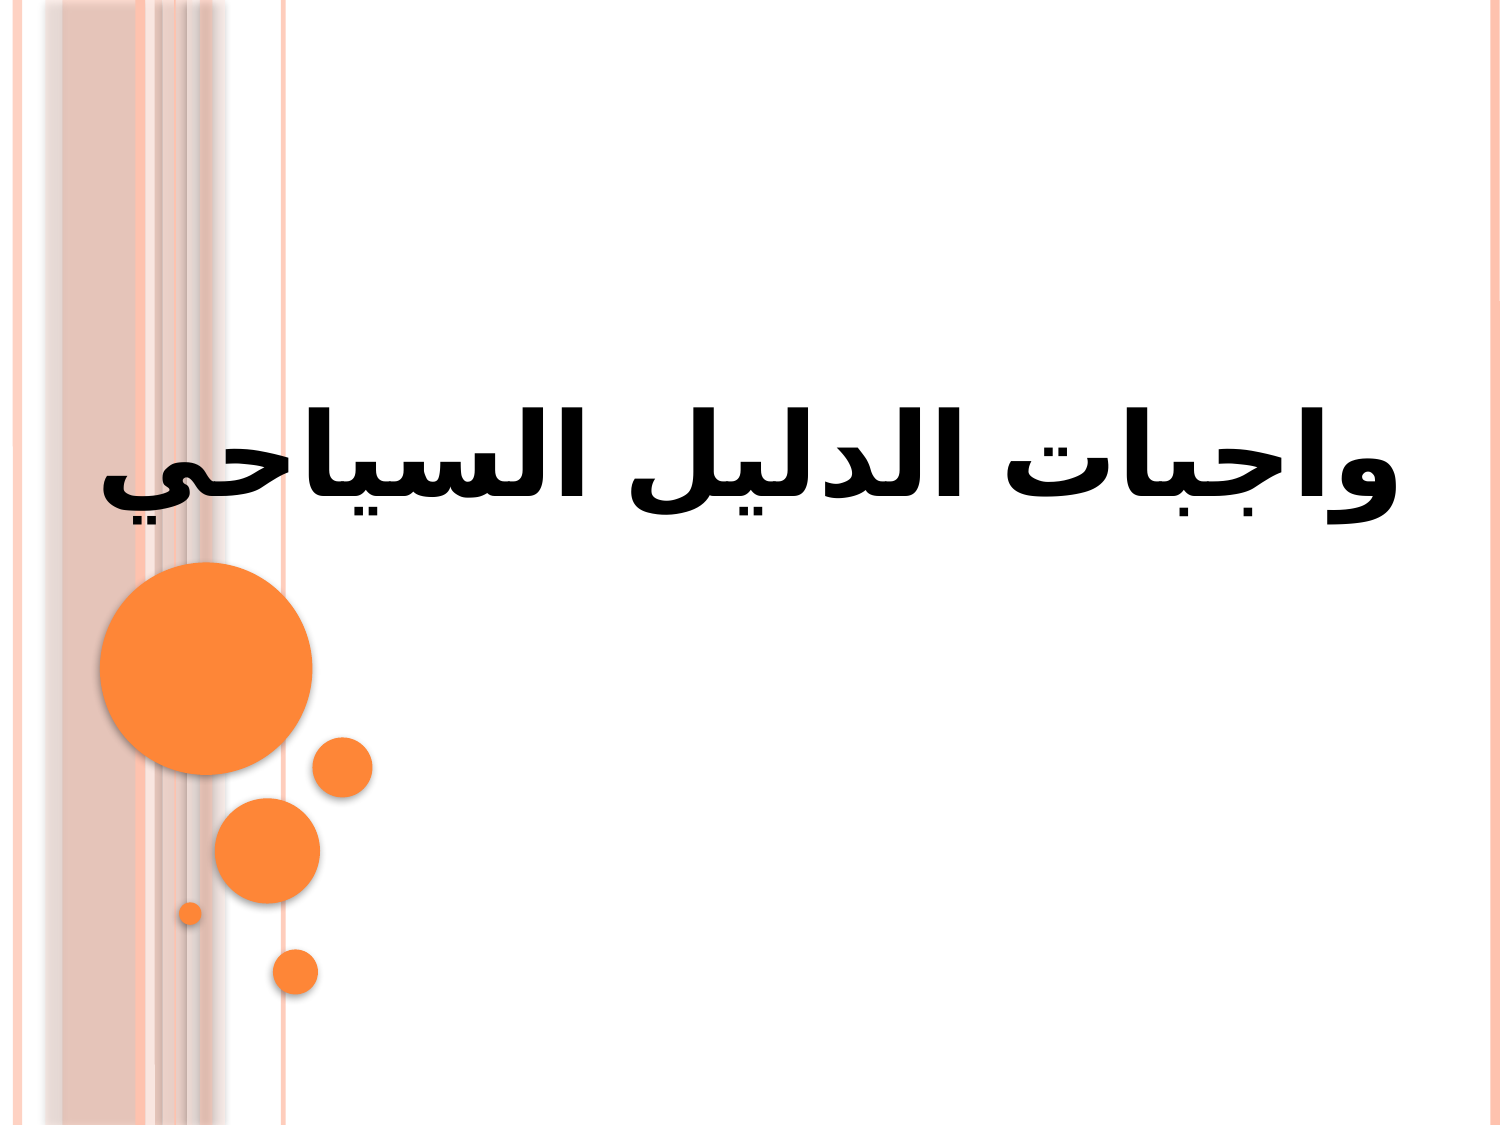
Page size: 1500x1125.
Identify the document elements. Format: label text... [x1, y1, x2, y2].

title واجبات الدليل السياحي [76, 243, 1427, 528]
